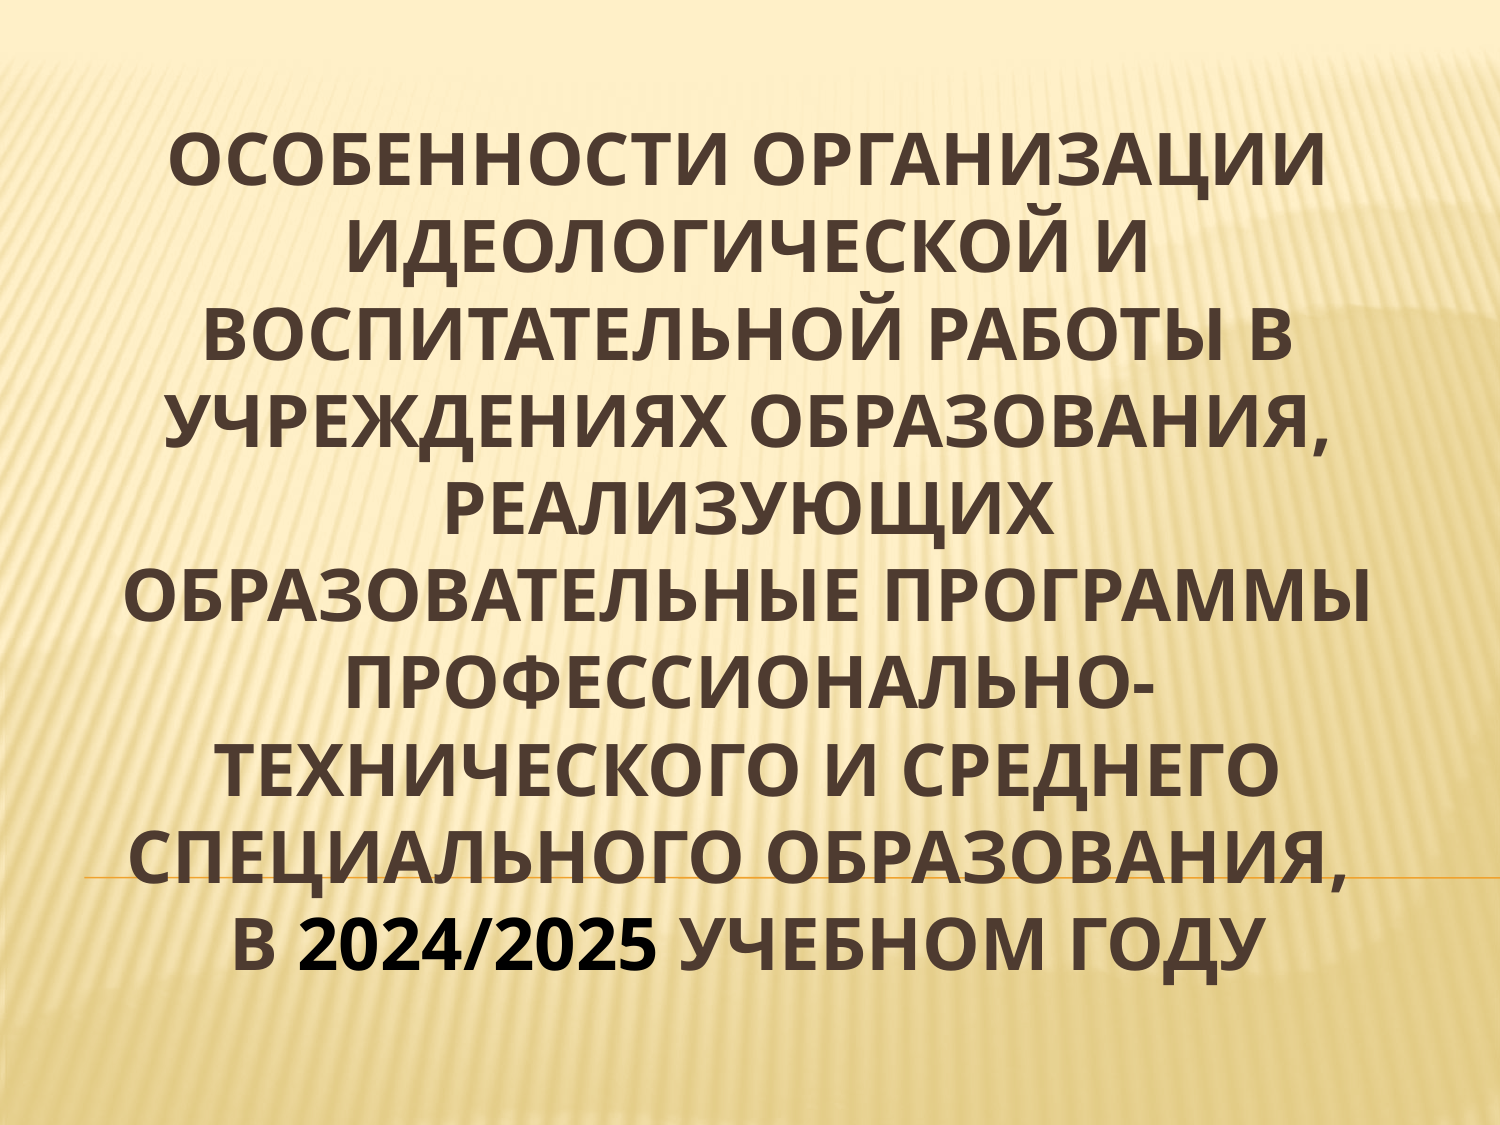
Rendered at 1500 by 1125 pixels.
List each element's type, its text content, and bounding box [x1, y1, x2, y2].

title ОСОБЕННОСТИ ОРГАНИЗАЦИИ ИДЕОЛОГИЧЕСКОЙ И ВОСПИТАТЕЛЬНОЙ РАБОТЫ В УЧРЕЖДЕНИЯХ ОБРАЗОВАНИЯ, РЕАЛИЗУЮЩИХ ОБРАЗОВАТЕЛЬНЫЕ ПРОГРАММЫ ПРОФЕССИОНАЛЬНО-ТЕХНИЧЕСКОГО И СРЕДНЕГО СПЕЦИАЛЬНОГО ОБРАЗОВАНИЯ, В 2024/2025 УЧЕБНОМ ГОДУ [46, 105, 1450, 997]
